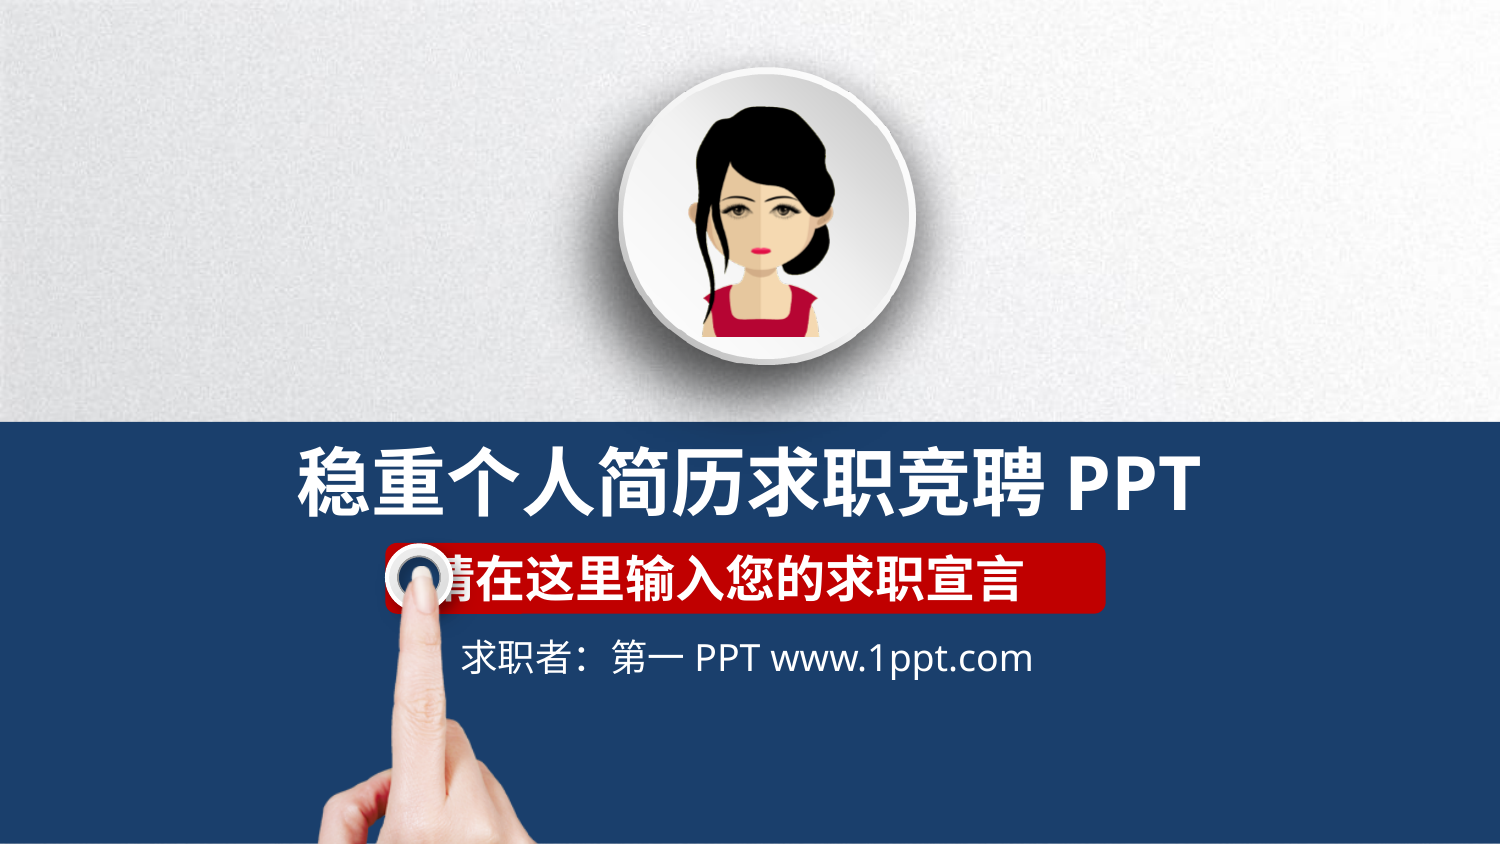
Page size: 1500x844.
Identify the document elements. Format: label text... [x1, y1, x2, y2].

picture [0, 0, 1500, 465]
picture [311, 566, 555, 844]
text_box [559, 540, 1108, 616]
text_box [386, 545, 452, 564]
text_box 稳重个人简历求职竞聘PPT [240, 428, 1258, 534]
text_box 请在这里输入您的求职宣言 [410, 539, 1041, 615]
text_box [0, 420, 1500, 844]
text_box 求职者：第一PPT www.1ppt.com [559, 626, 1101, 687]
